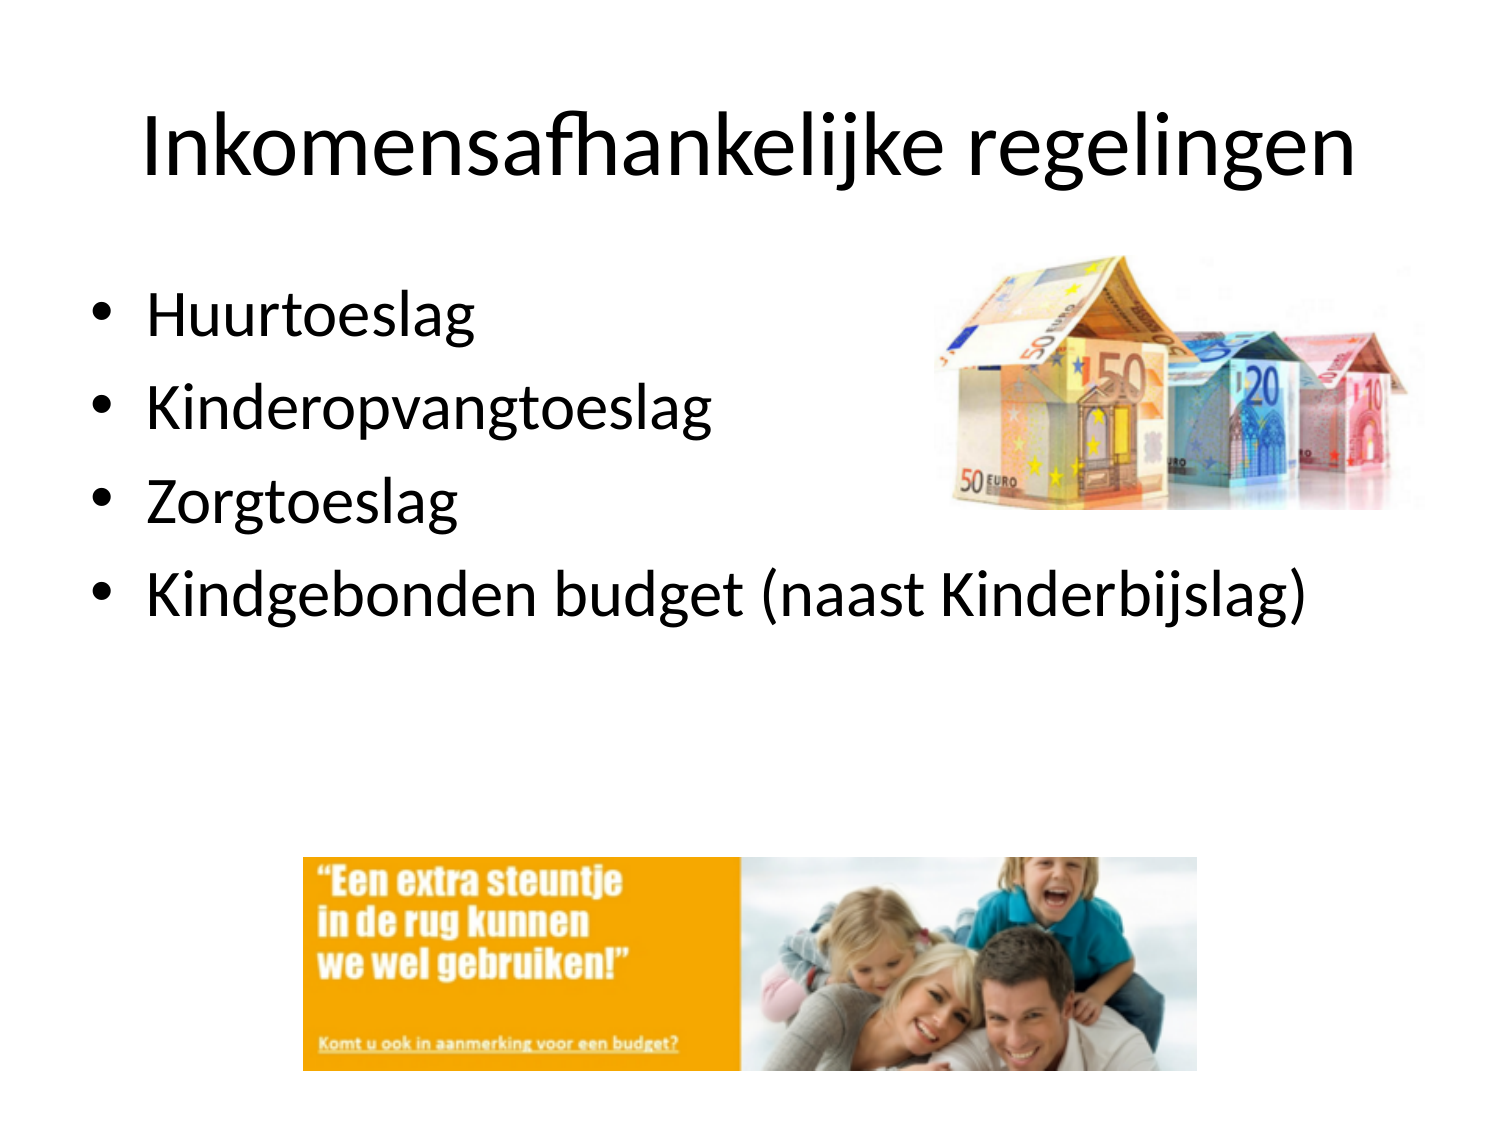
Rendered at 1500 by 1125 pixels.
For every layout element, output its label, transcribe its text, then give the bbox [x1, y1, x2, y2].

picture [934, 255, 1426, 511]
picture [303, 857, 1197, 1071]
list Huurtoeslag Kinderopvangtoeslag Zorgtoeslag Kindgebonden budget (naast Kinderbijslag) [75, 262, 1425, 1005]
title Inkomensafhankelijke regelingen [75, 45, 1425, 233]
